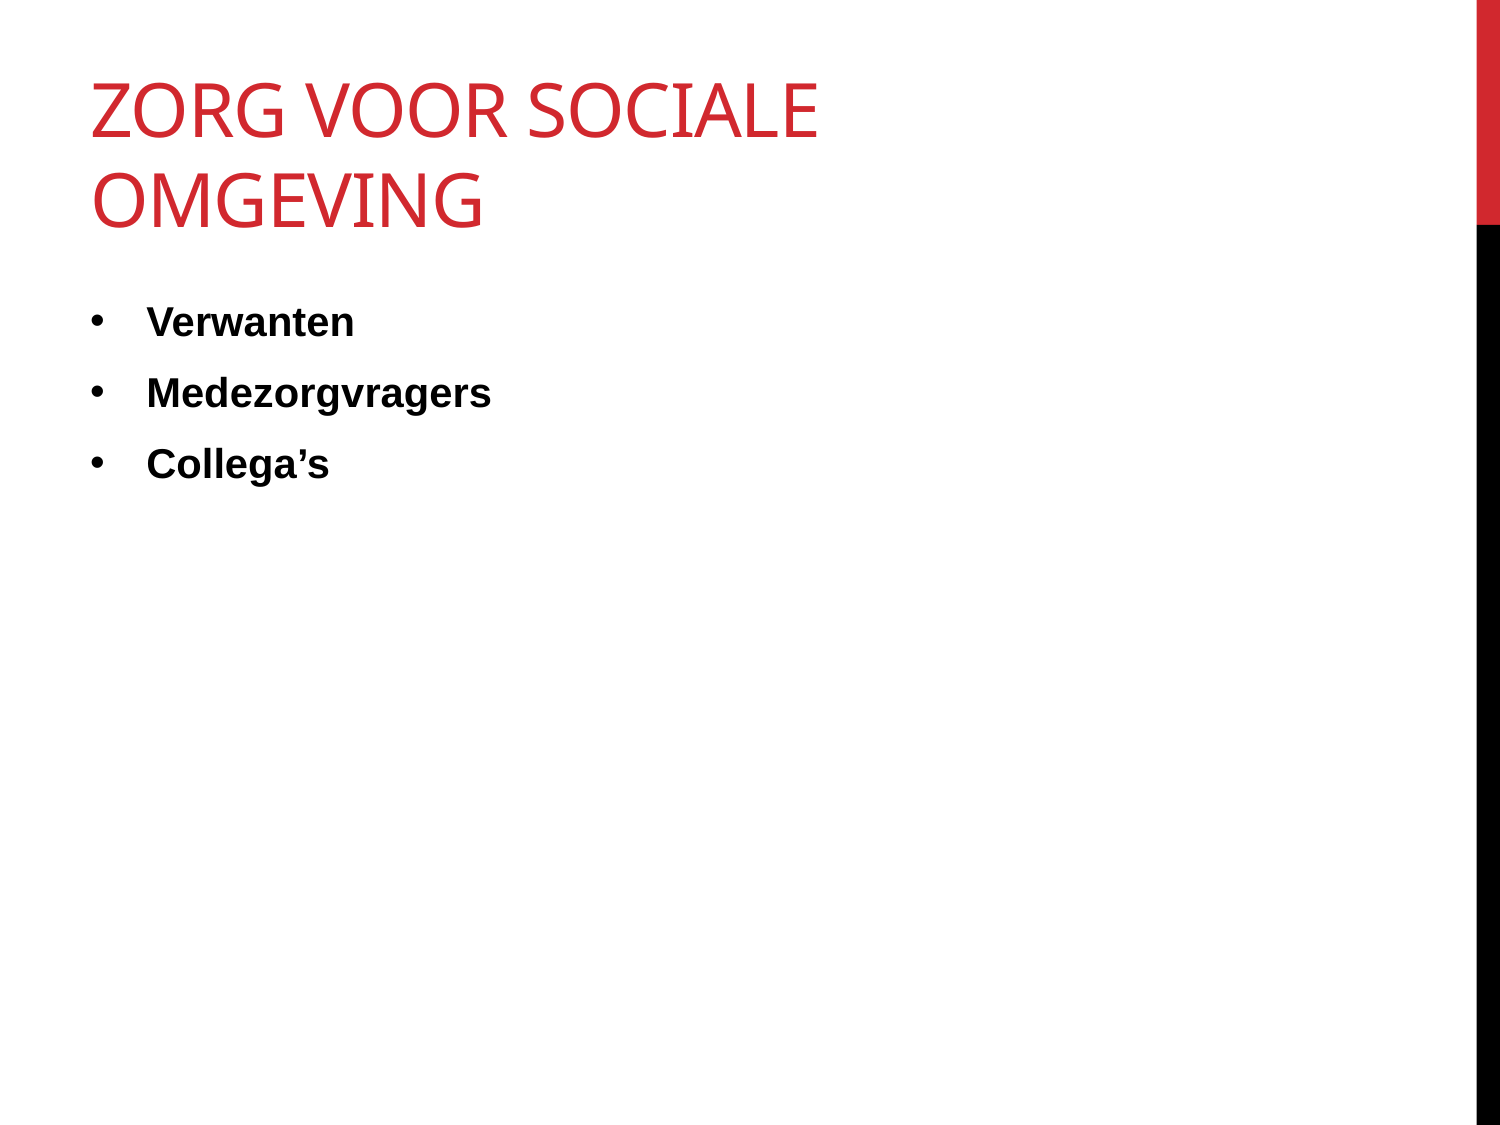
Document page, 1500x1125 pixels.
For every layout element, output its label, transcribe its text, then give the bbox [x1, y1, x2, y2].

list Verwanten Medezorgvragers Collega’s [75, 287, 1325, 1005]
title Zorg voor sociale omgeving [75, 25, 1025, 250]
